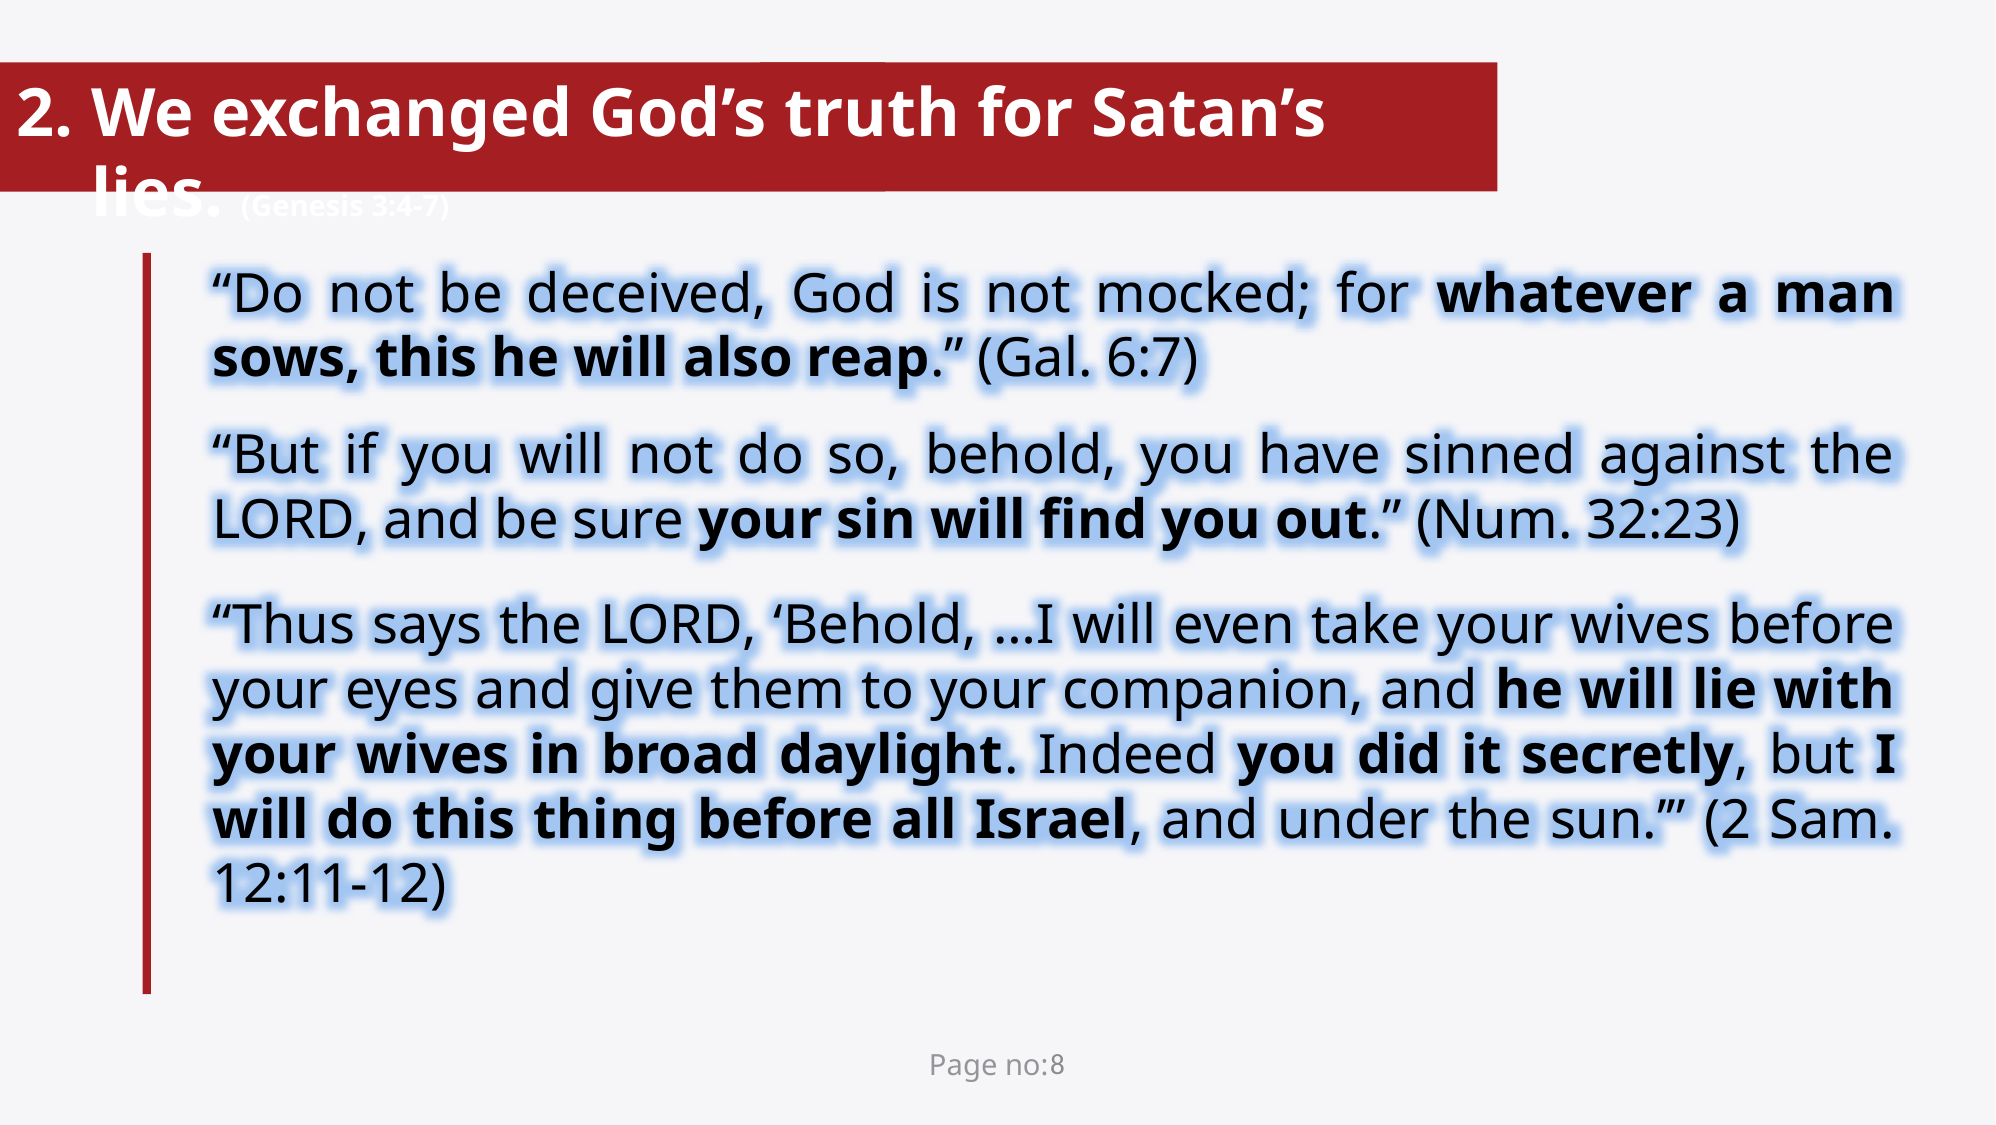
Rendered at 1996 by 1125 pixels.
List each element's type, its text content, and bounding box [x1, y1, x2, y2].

text_box “Thus says the Lord, ‘Behold, …I will even take your wives before your eyes and give them to your companion, and he will lie with your wives in broad daylight. Indeed you did it secretly, but I will do this thing before all Israel, and under the sun.’” (2 Sam. 12:11-12) [198, 581, 1911, 922]
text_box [1, 62, 1498, 194]
text_box “But if you will not do so, behold, you have sinned against the Lord, and be sure your sin will find you out.” (Num. 32:23) [198, 412, 1911, 558]
text_box “Do not be deceived, God is not mocked; for whatever a man sows, this he will also reap.” (Gal. 6:7) [198, 250, 1911, 396]
